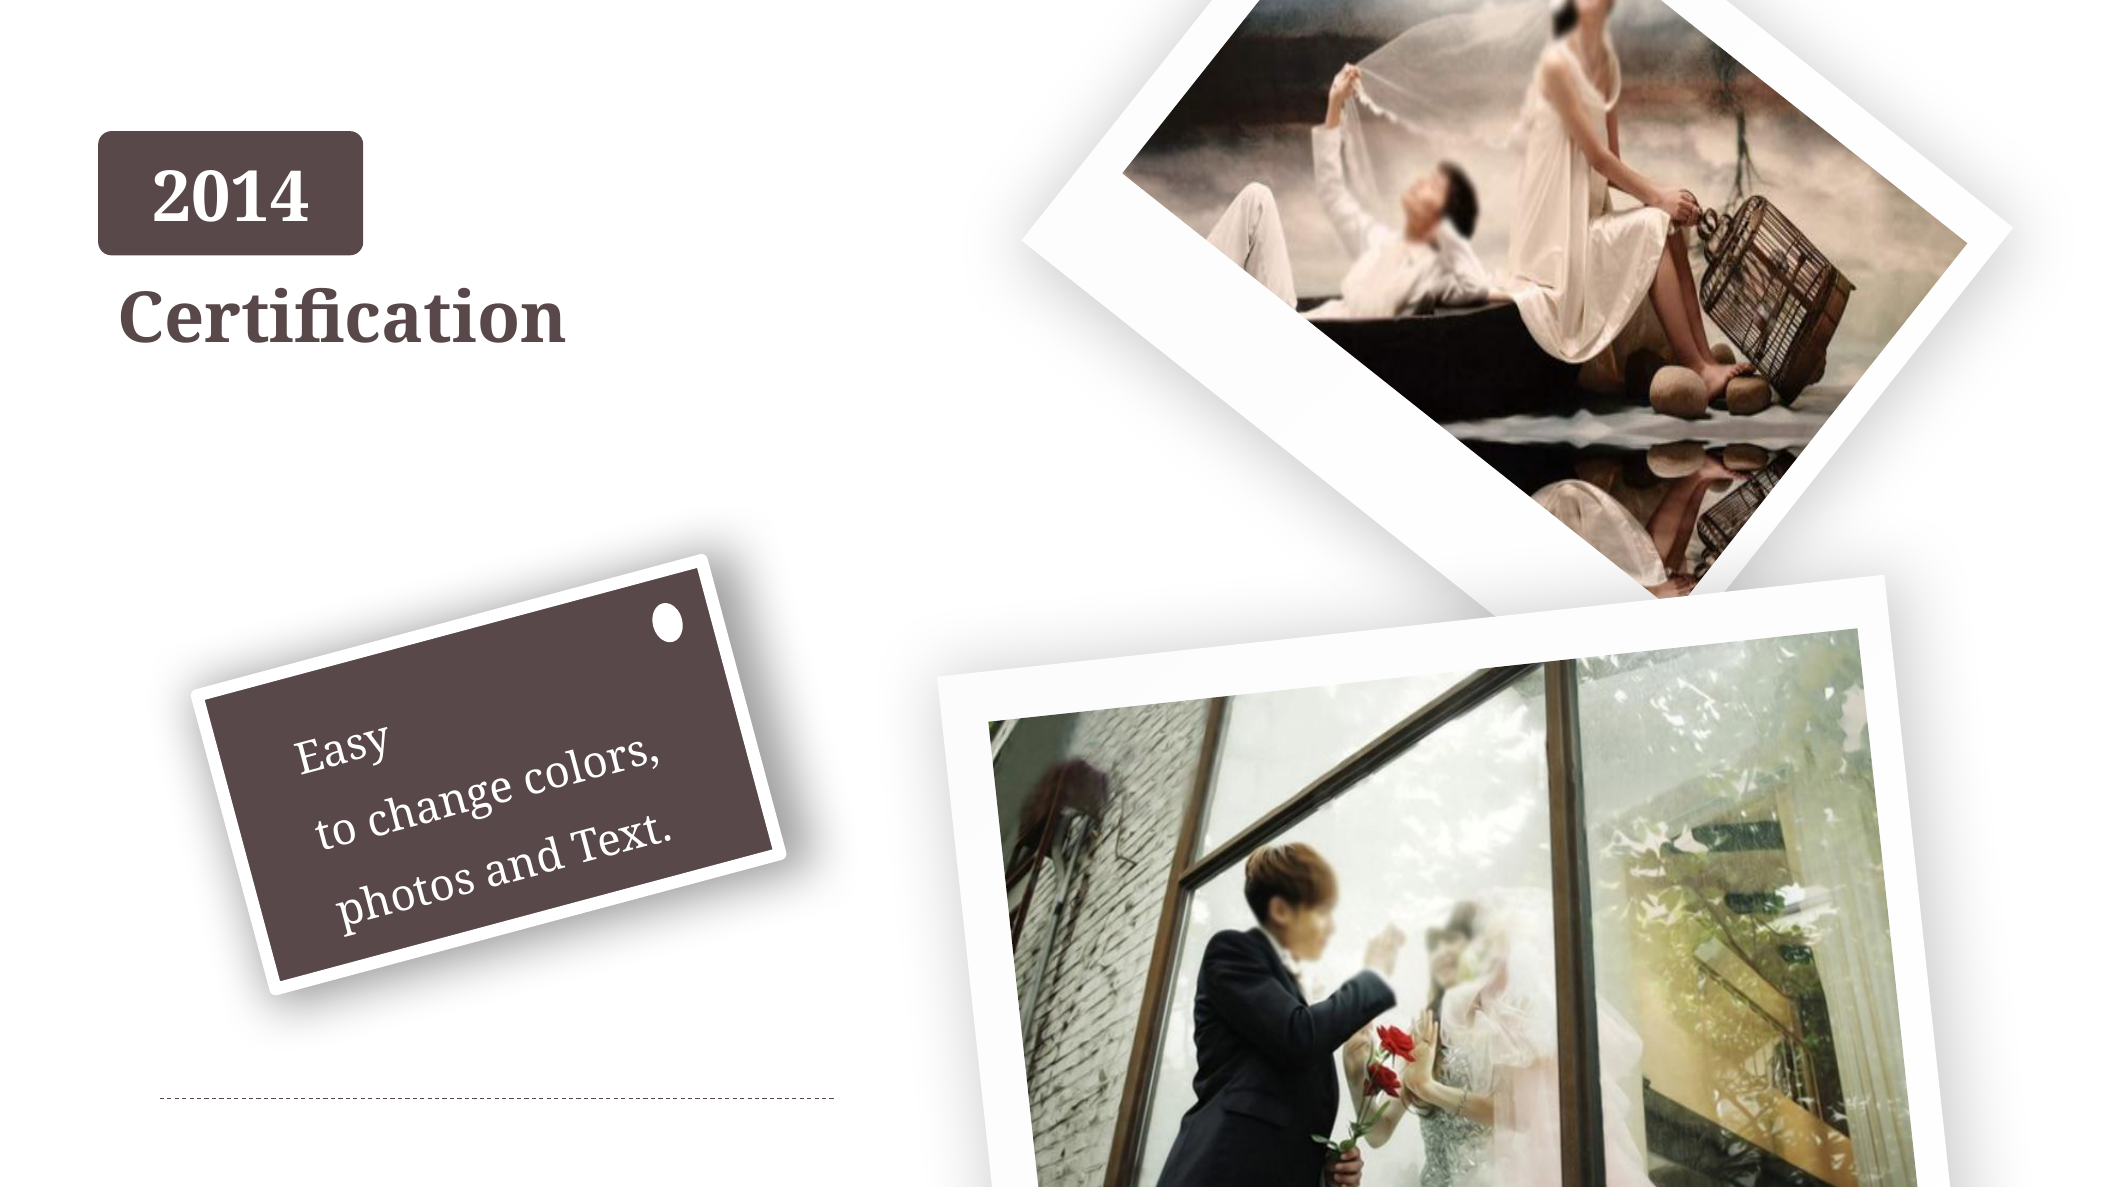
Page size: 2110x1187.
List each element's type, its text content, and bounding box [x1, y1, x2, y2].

picture [1122, 160, 1132, 182]
picture [1902, 191, 1968, 326]
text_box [227, 622, 750, 927]
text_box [1132, 0, 1902, 548]
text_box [975, 623, 1929, 1187]
picture [1594, 548, 1726, 599]
text_box Certification [102, 264, 919, 364]
text_box 2014 [97, 130, 365, 257]
